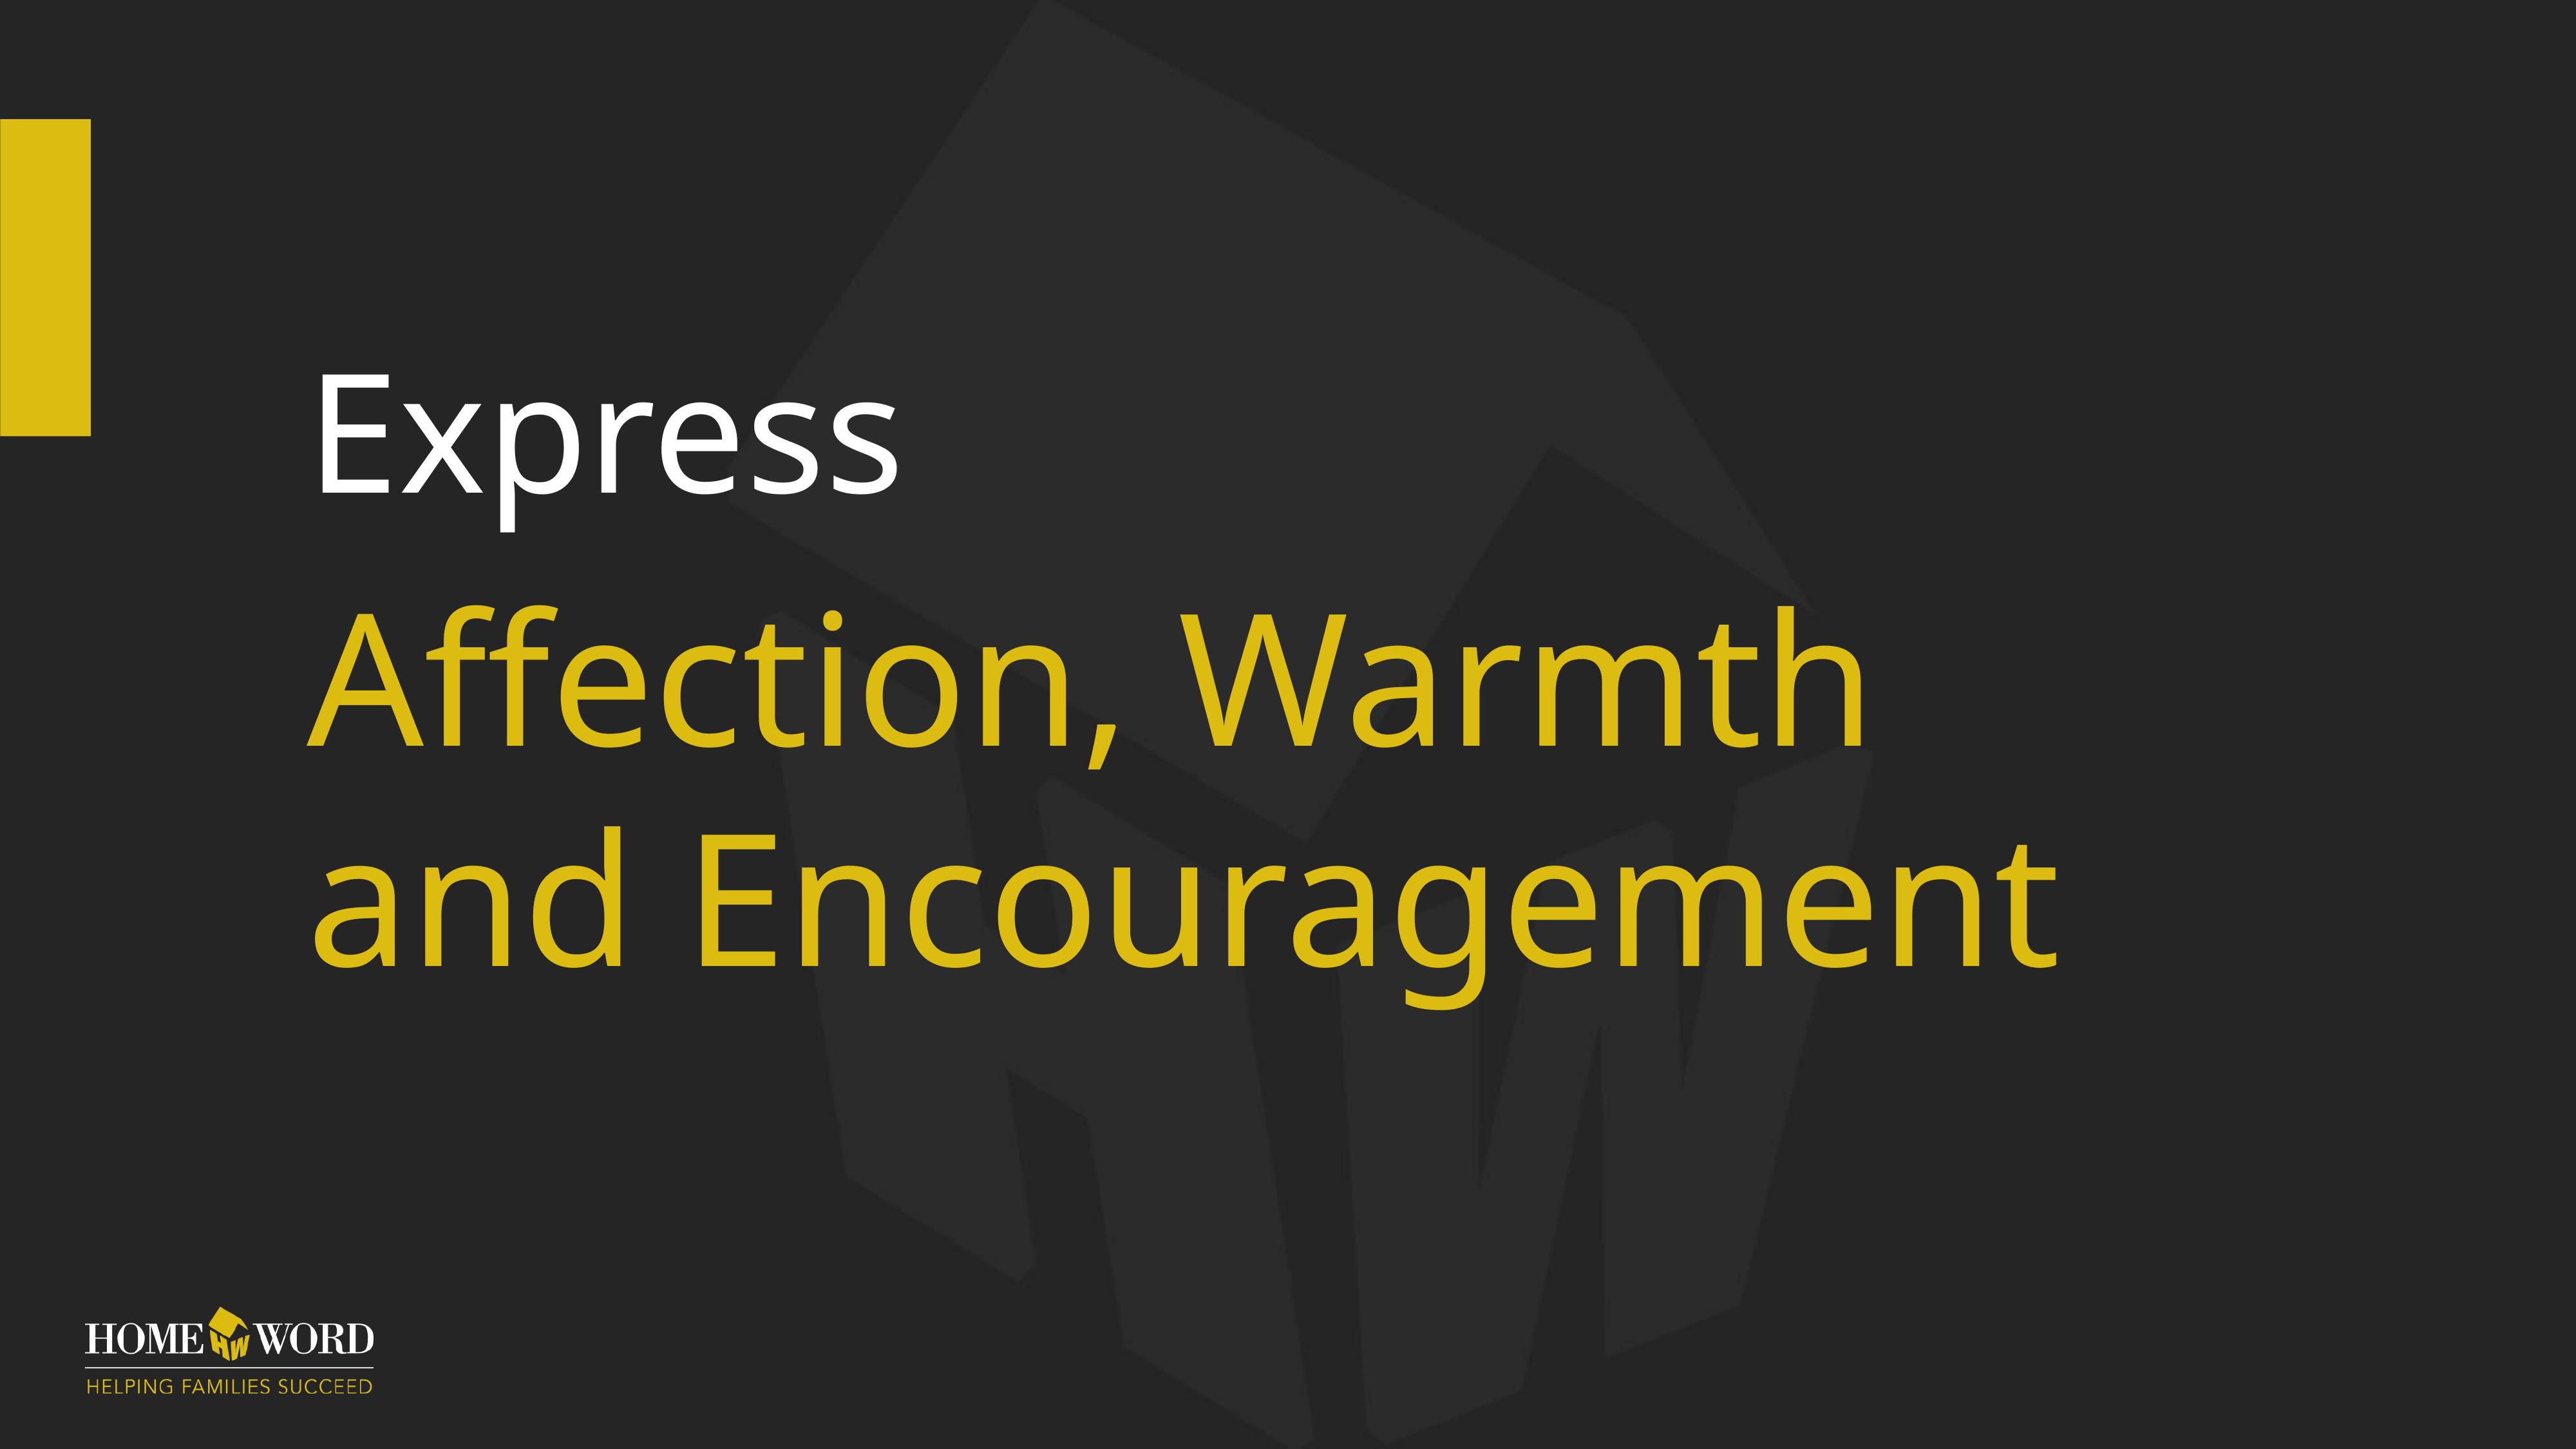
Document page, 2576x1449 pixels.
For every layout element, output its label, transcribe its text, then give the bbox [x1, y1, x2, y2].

title Express [301, 321, 2246, 533]
text_box Affection, Warmth and Encouragement [301, 556, 2246, 1030]
picture [0, 0, 2576, 1449]
